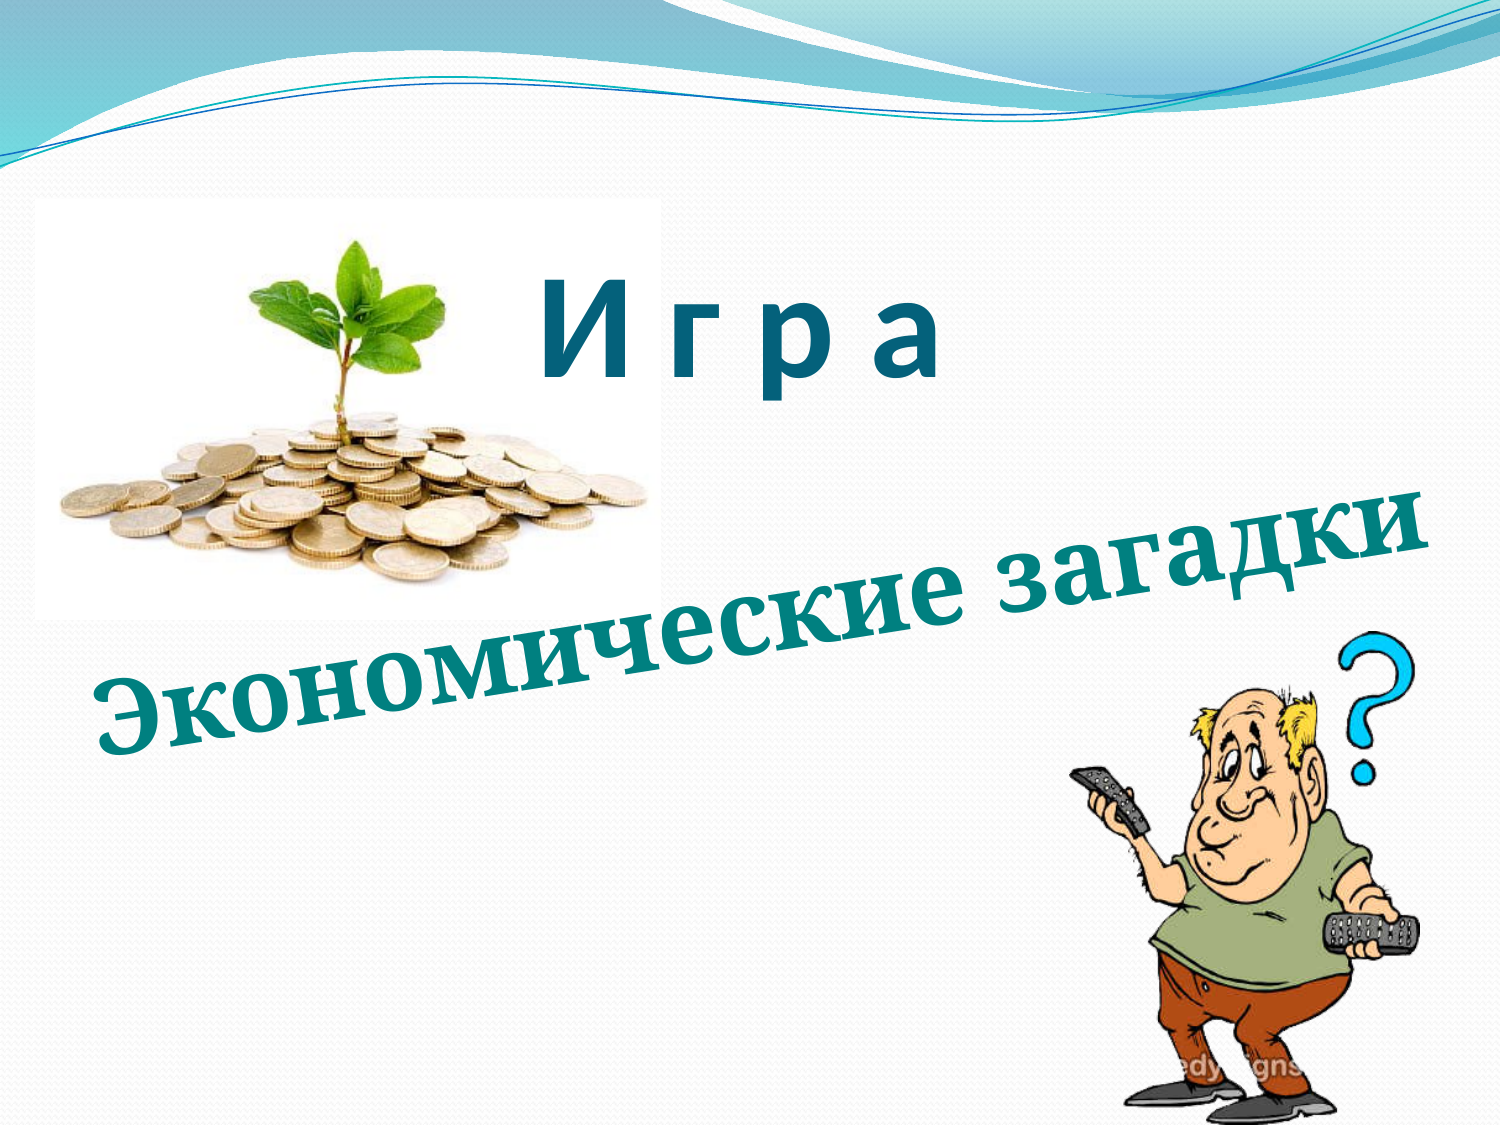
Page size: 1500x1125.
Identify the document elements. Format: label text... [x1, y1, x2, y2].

picture [1068, 630, 1420, 1125]
list Экономические загадки [63, 431, 1455, 803]
picture [34, 198, 661, 620]
title И г р а [667, 219, 1416, 408]
